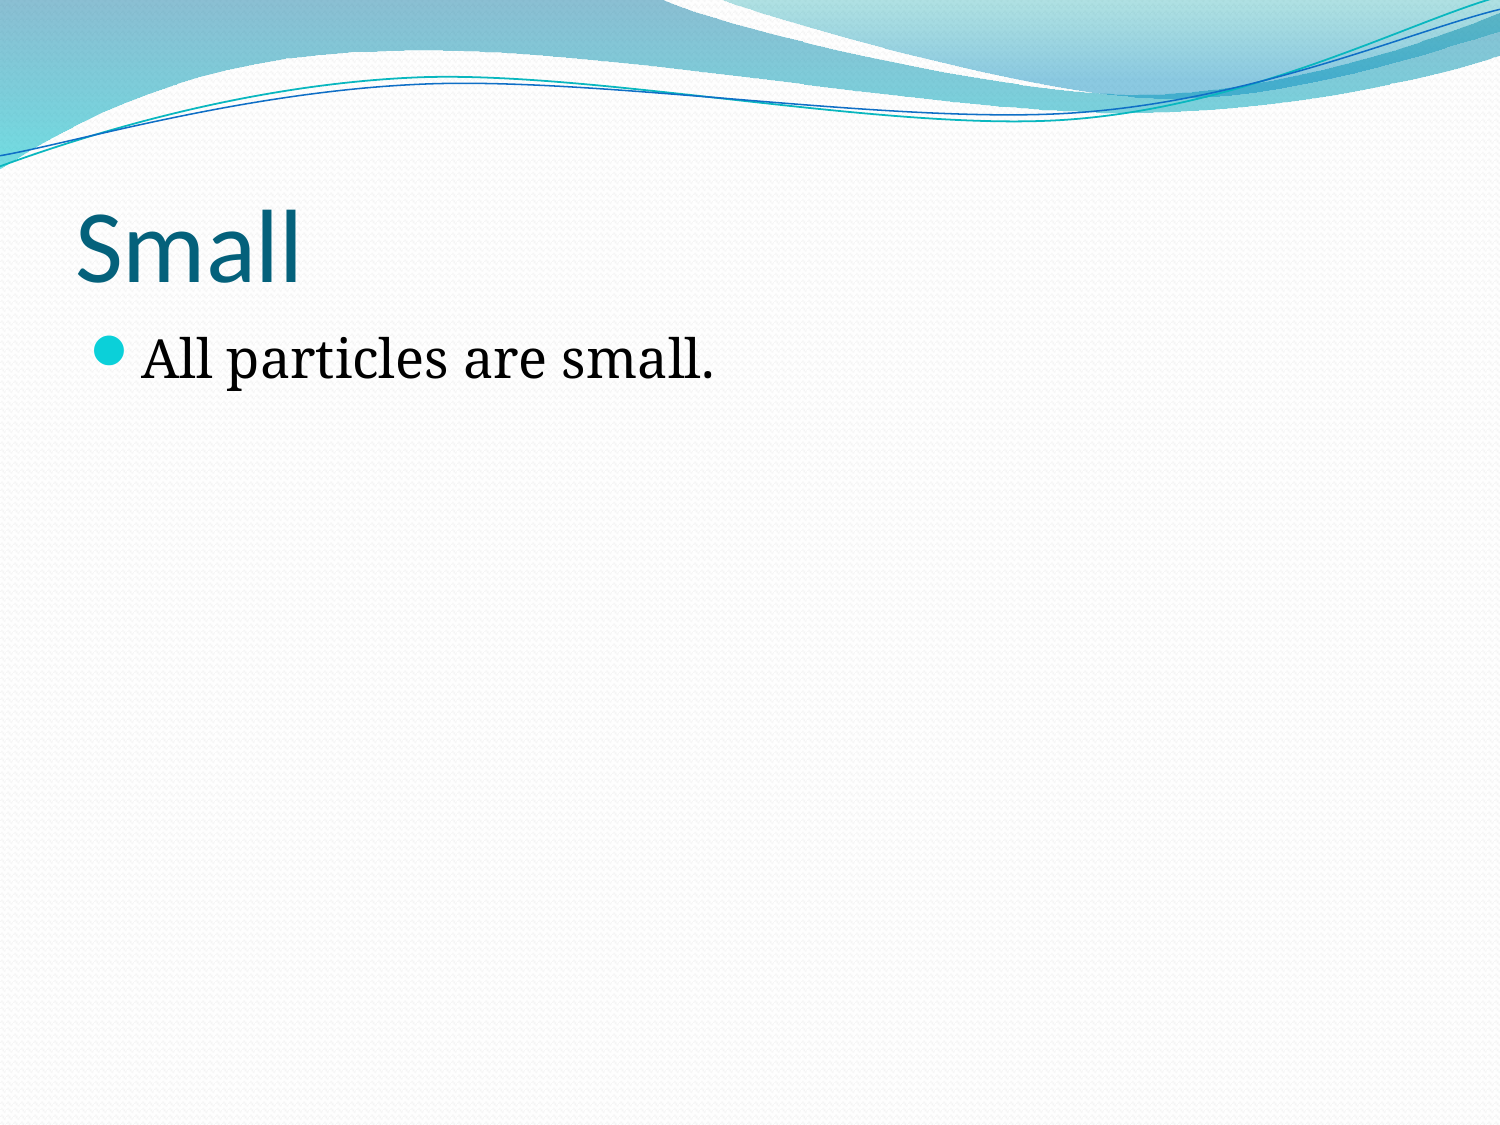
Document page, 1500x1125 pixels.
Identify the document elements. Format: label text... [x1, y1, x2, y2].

list All particles are small. [75, 317, 1425, 1038]
title Small [75, 115, 1425, 303]
